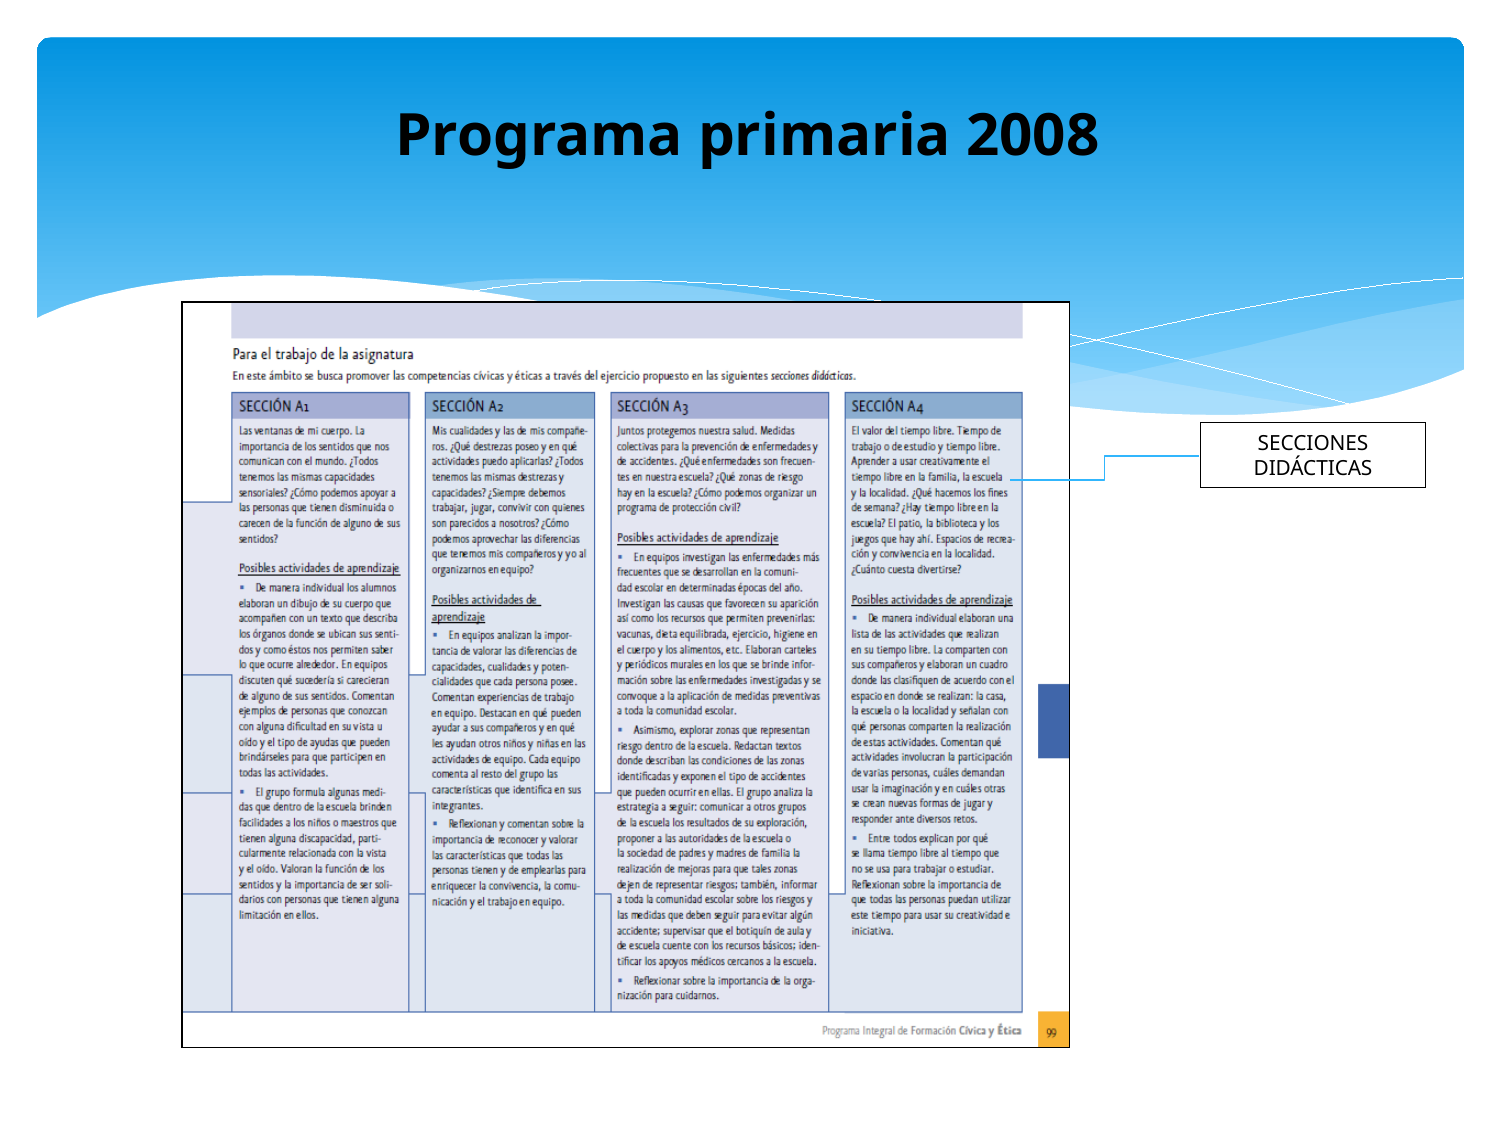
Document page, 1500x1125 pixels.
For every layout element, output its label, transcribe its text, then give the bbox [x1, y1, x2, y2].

picture [182, 302, 1070, 1048]
title Programa primaria 2008 [69, 46, 1425, 218]
text_box SECCIONES DIDÁCTICAS [1200, 422, 1426, 488]
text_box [1009, 455, 1199, 480]
